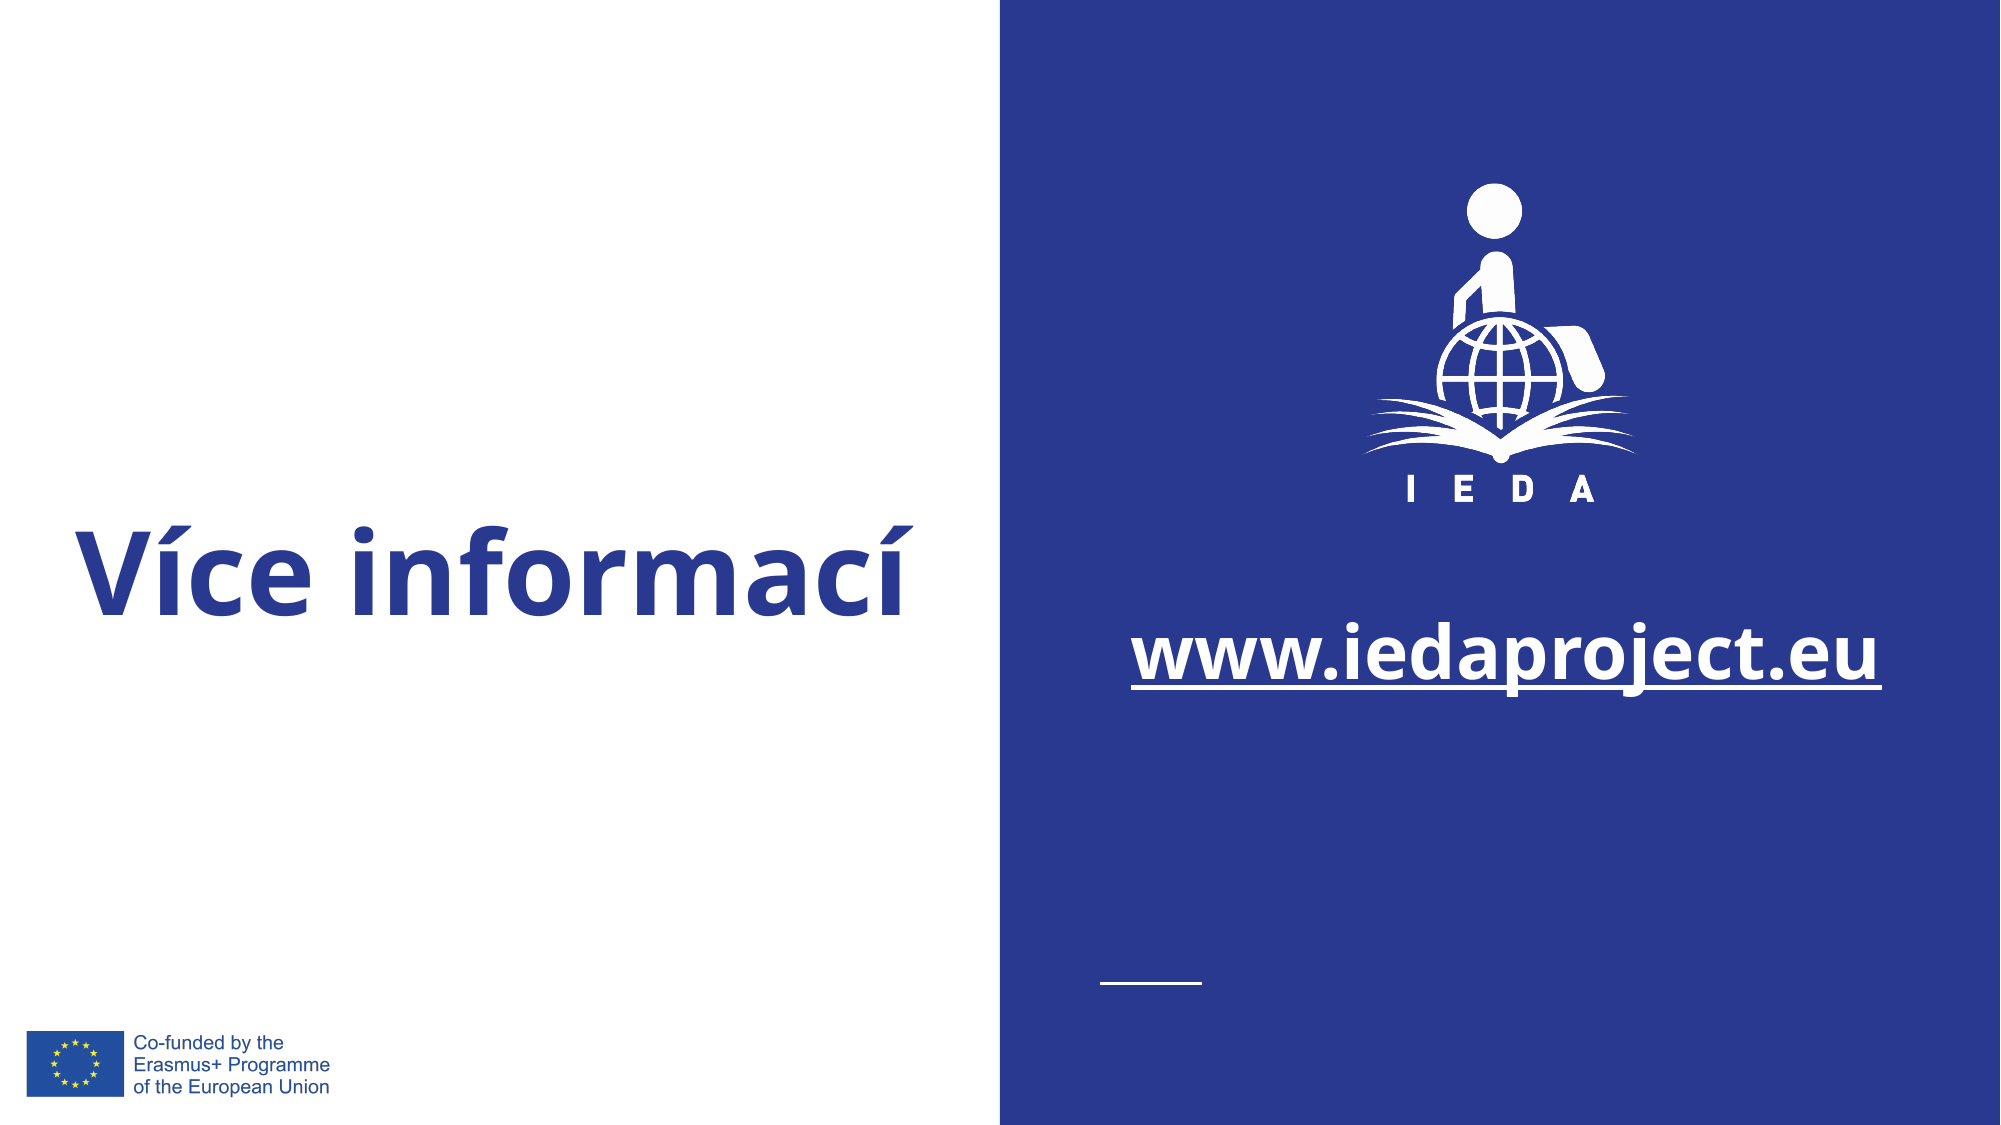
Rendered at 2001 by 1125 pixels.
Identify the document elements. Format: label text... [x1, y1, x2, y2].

picture [1325, 143, 1675, 542]
picture [26, 1031, 582, 1103]
list www.iedaproject.eu [1080, 243, 1920, 1052]
title Více informací [50, 466, 935, 659]
